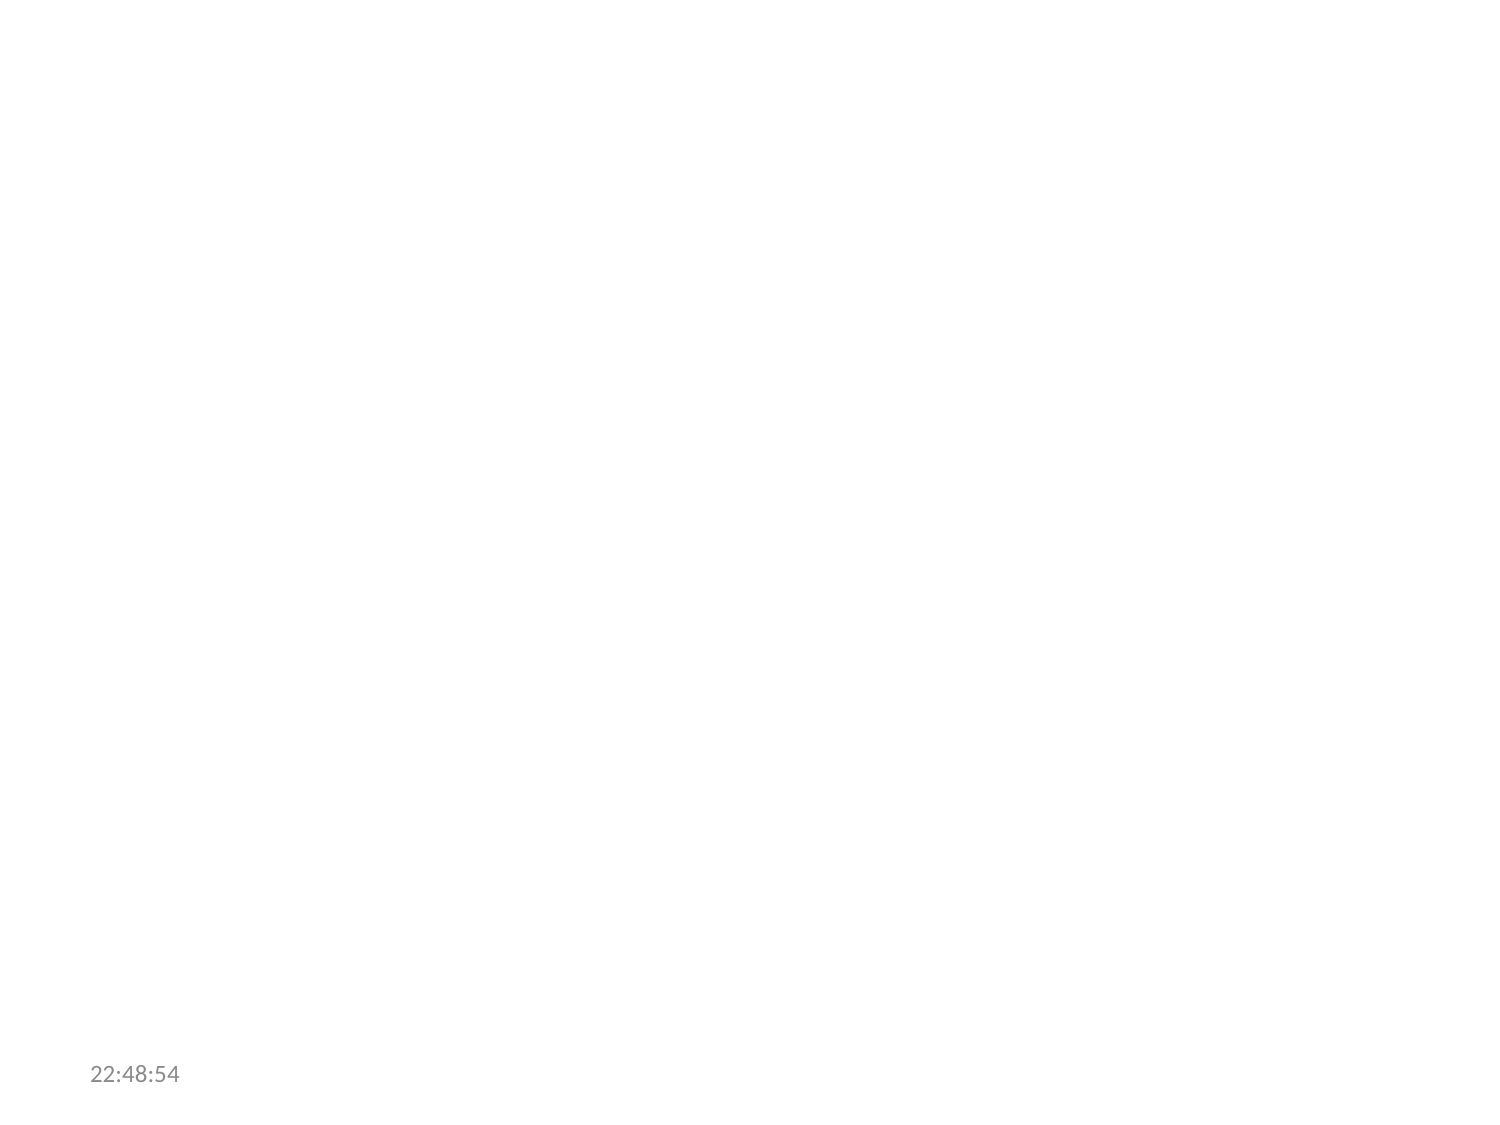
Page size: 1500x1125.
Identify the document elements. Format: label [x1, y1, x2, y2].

slide_number [75, 1042, 425, 1103]
